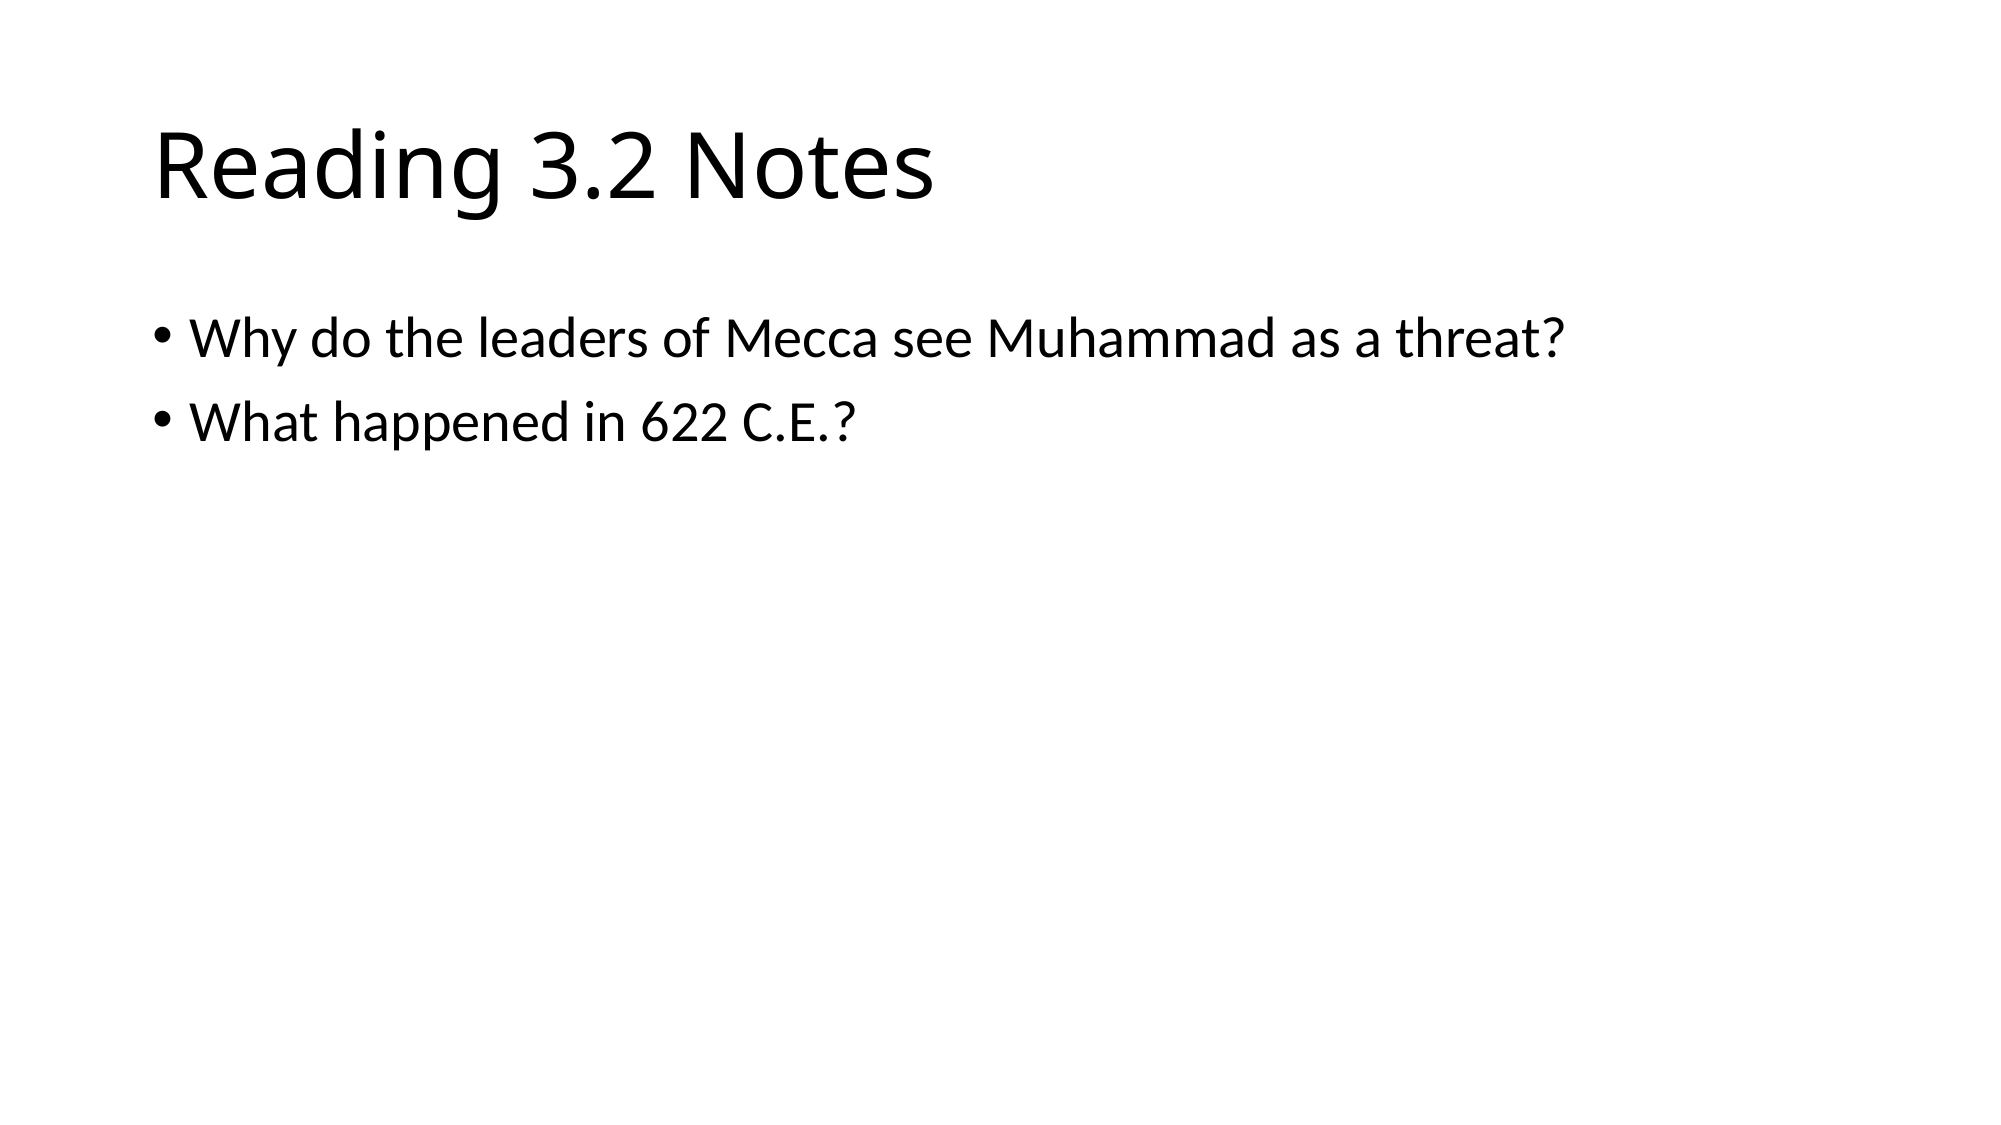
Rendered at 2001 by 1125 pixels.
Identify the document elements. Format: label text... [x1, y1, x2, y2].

title Reading 3.2 Notes [137, 59, 1863, 278]
list Why do the leaders of Mecca see Muhammad as a threat? What happened in 622 C.E.? [137, 299, 1863, 1014]
